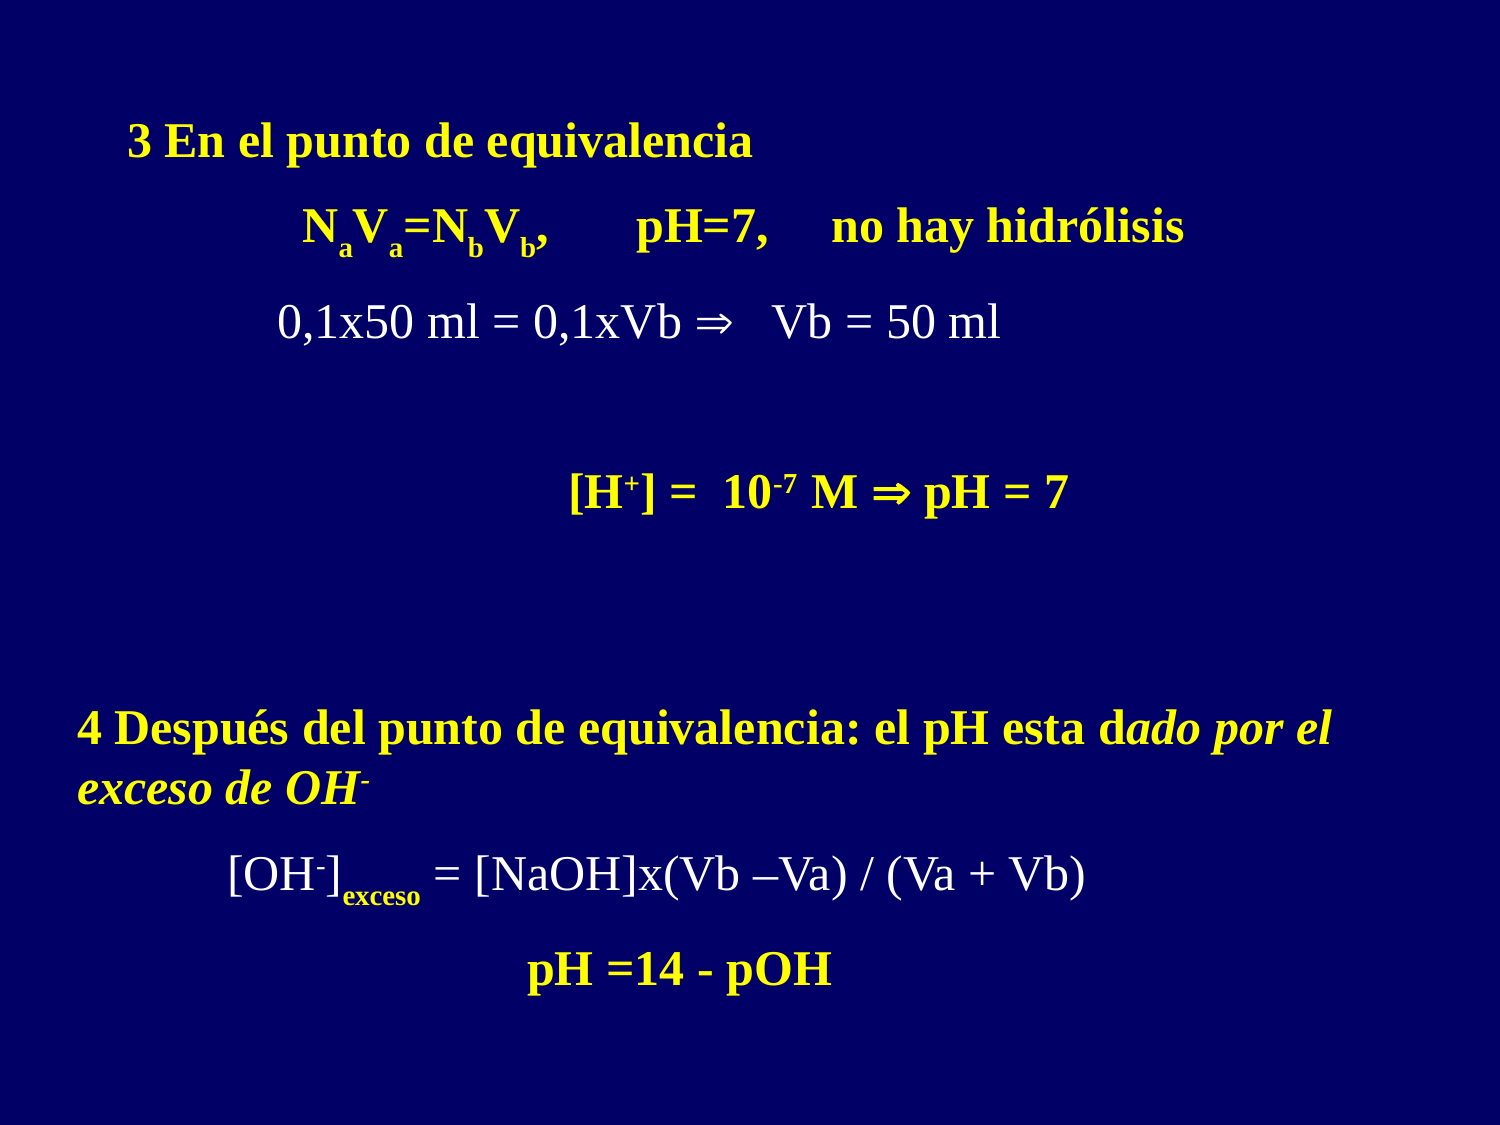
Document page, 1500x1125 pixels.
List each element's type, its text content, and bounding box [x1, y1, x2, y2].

text_box 3 En el punto de equivalencia NaVa=NbVb, pH=7, no hay hidrólisis 0,1x50 ml = 0,1xVb  Vb = 50 ml [H+] = 10-7 M  pH = 7 [112, 99, 1375, 537]
text_box 4 Después del punto de equivalencia: el pH esta dado por el exceso de OH- [OH-]exceso = [NaOH]x(Vb –Va) / (Va + Vb) pH =14 - pOH [62, 687, 1425, 1003]
